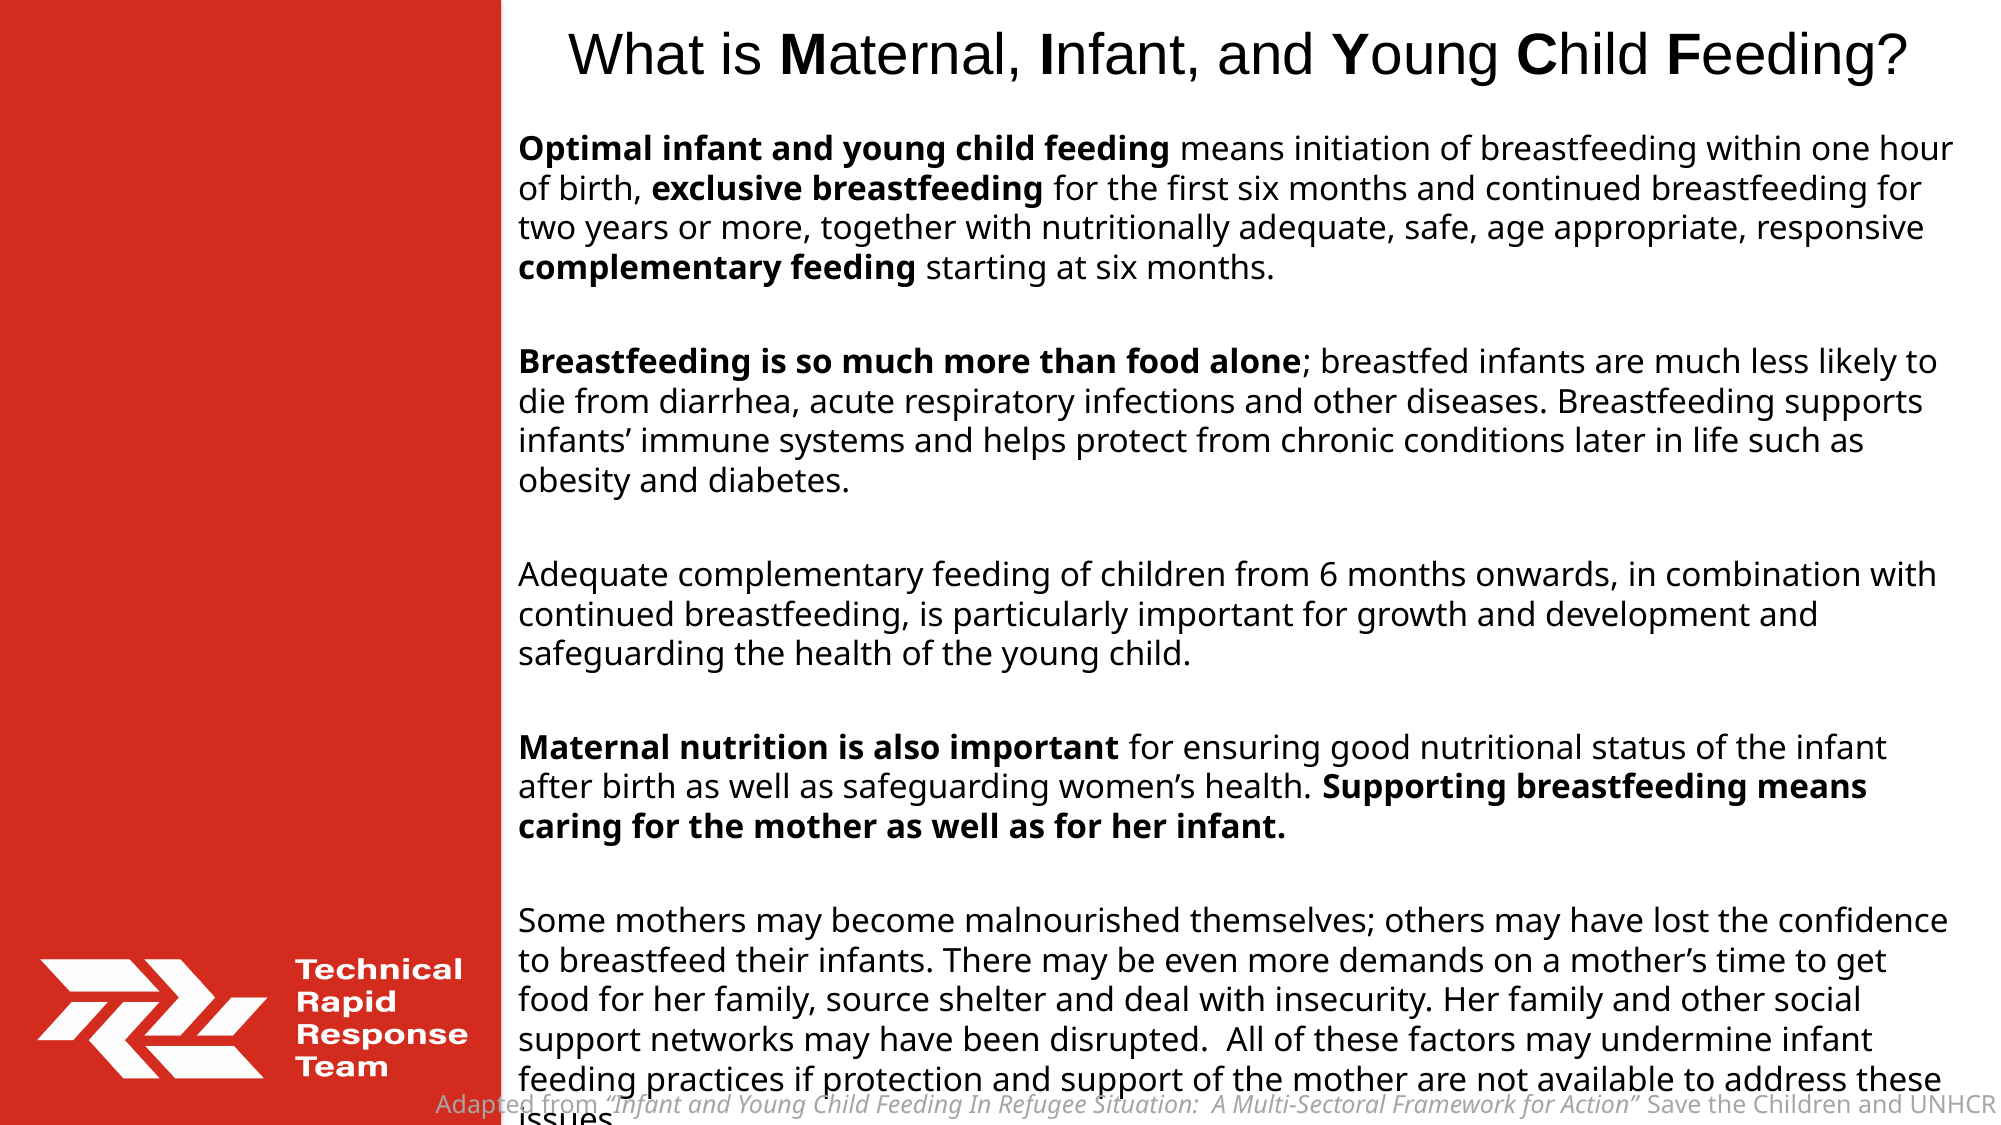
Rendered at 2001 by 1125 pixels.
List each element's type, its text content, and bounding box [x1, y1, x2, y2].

text_box Adapted from “Infant and Young Child Feeding In Refugee Situation: A Multi-Sectoral Framework for Action” Save the Children and UNHCR 2018 [420, 1081, 2000, 1125]
picture [26, 942, 482, 1090]
title What is Maternal, Infant, and Young Child Feeding? [503, 0, 1976, 119]
list Optimal infant and young child feeding means initiation of breastfeeding within one hour of birth, exclusive breastfeeding for the first six months and continued breastfeeding for two years or more, together with nutritionally adequate, safe, age appropriate, responsive complementary feeding starting at six months. Breastfeeding is so much more than food alone; breastfed infants are much less likely to die from diarrhea, acute respiratory infections and other diseases. Breastfeeding supports infants’ immune systems and helps protect from chronic conditions later in life such as obesity and diabetes. Adequate complementary feeding of children from 6 months onwards, in combination with continued breastfeeding, is particularly important for growth and development and safeguarding the health of the young child. Maternal nutrition is also important for ensuring good nutritional status of the infant after birth as well as safeguarding women’s health. Supporting breastfeeding means caring for the mother as well as for her infant. Some mothers may become malnourished themselves; others may have lost the confidence to breastfeed their infants. There may be even more demands on a mother’s time to get food for her family, source shelter and deal with insecurity. Her family and other social support networks may have been disrupted. All of these factors may undermine infant feeding practices if protection and support of the mother are not available to address these issues. [503, 119, 1976, 1081]
